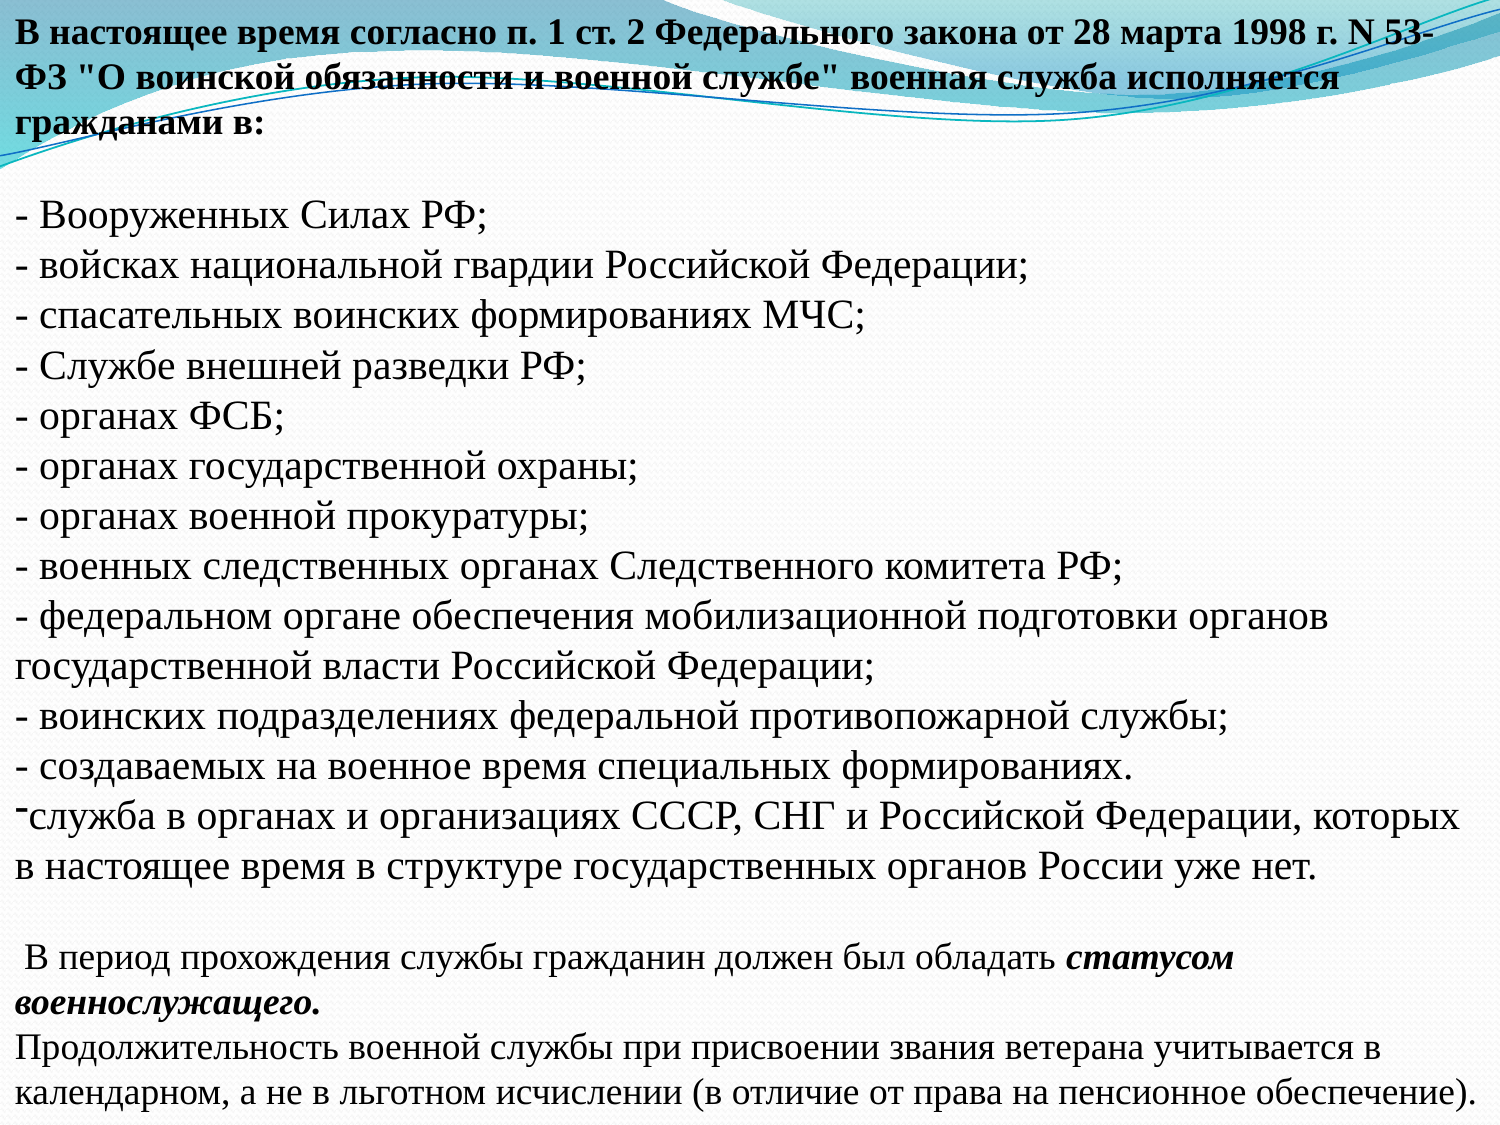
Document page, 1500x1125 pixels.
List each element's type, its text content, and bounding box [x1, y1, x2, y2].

text_box В настоящее время согласно п. 1 ст. 2 Федерального закона от 28 марта 1998 г. N 53-ФЗ "О воинской обязанности и военной службе" военная служба исполняется гражданами в: - Вооруженных Силах РФ; - войсках национальной гвардии Российской Федерации; - спасательных воинских формированиях МЧС; - Службе внешней разведки РФ; - органах ФСБ; - органах государственной охраны; - органах военной прокуратуры; - военных следственных органах Следственного комитета РФ; - федеральном органе обеспечения мобилизационной подготовки органов государственной власти Российской Федерации; - воинских подразделениях федеральной противопожарной службы; - создаваемых на военное время специальных формированиях. служба в органах и организациях СССР, СНГ и Российской Федерации, которых в настоящее время в структуре государственных органов России уже нет. В период прохождения службы гражданин должен был обладать статусом военнослужащего. Продолжительность военной службы при присвоении звания ветерана учитывается в календарном, а не в льготном исчислении (в отличие от права на пенсионное обеспечение). [0, 0, 1500, 1120]
